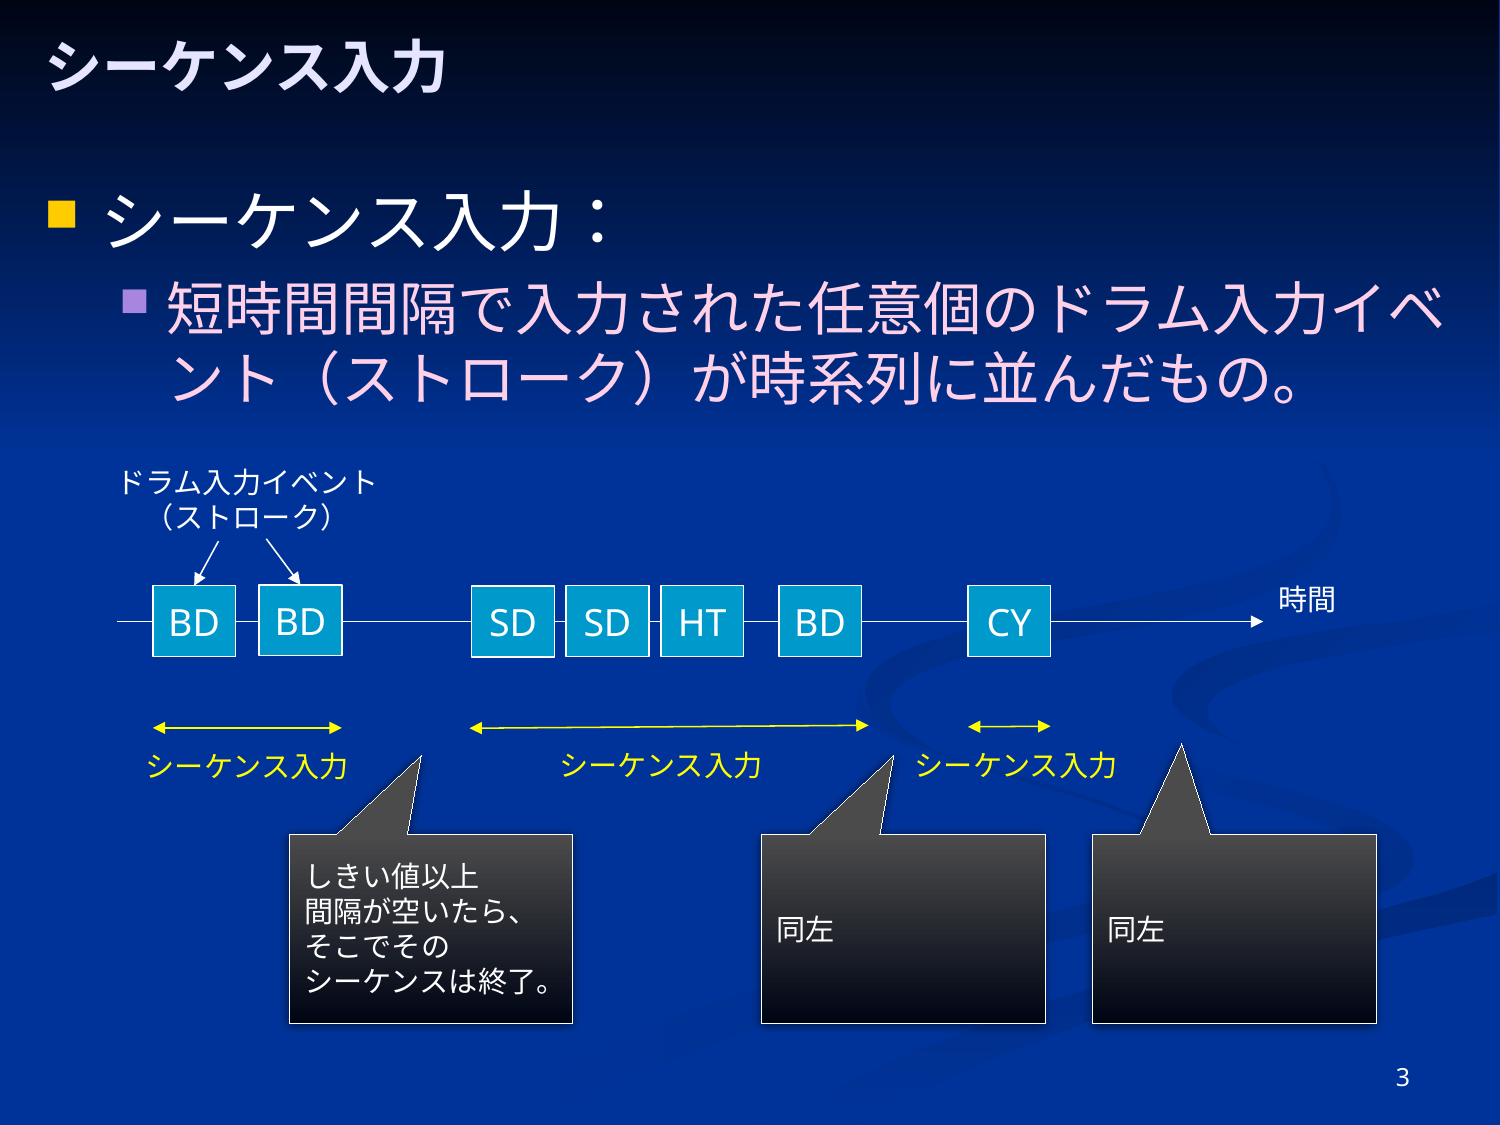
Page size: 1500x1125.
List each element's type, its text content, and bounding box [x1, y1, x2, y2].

text_box BD [259, 584, 342, 621]
text_box BD [152, 622, 236, 657]
slide_number 3 [1074, 1058, 1425, 1104]
text_box 同左 [1092, 743, 1377, 1024]
text_box BD [152, 585, 236, 621]
text_box SD [471, 586, 555, 621]
text_box シーケンス入力 [544, 739, 778, 790]
text_box CY [967, 585, 1051, 621]
list シーケンス入力： 短時間間隔で入力された任意個のドラム入力イベント（ストローク）が時系列に並んだもの。 [29, 172, 1471, 445]
text_box BD [259, 622, 342, 656]
text_box BD [778, 622, 862, 657]
text_box CY [967, 622, 1051, 657]
text_box BD [778, 585, 862, 621]
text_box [194, 541, 219, 586]
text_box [469, 725, 869, 729]
text_box ドラム入力イベント （ストローク） [101, 457, 394, 542]
text_box しきい値以上 間隔が空いたら、 そこでその シーケンスは終了。 [289, 755, 573, 1024]
text_box シーケンス入力 [131, 741, 364, 792]
text_box SD [566, 585, 649, 621]
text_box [266, 538, 301, 585]
text_box シーケンス入力 [899, 739, 1133, 790]
text_box 同左 [761, 755, 1046, 1024]
text_box 時間 [1263, 573, 1352, 624]
text_box SD [471, 622, 555, 657]
text_box HT [660, 622, 744, 657]
title シーケンス入力 [29, 19, 1471, 112]
text_box SD [566, 622, 649, 657]
text_box HT [660, 585, 744, 621]
